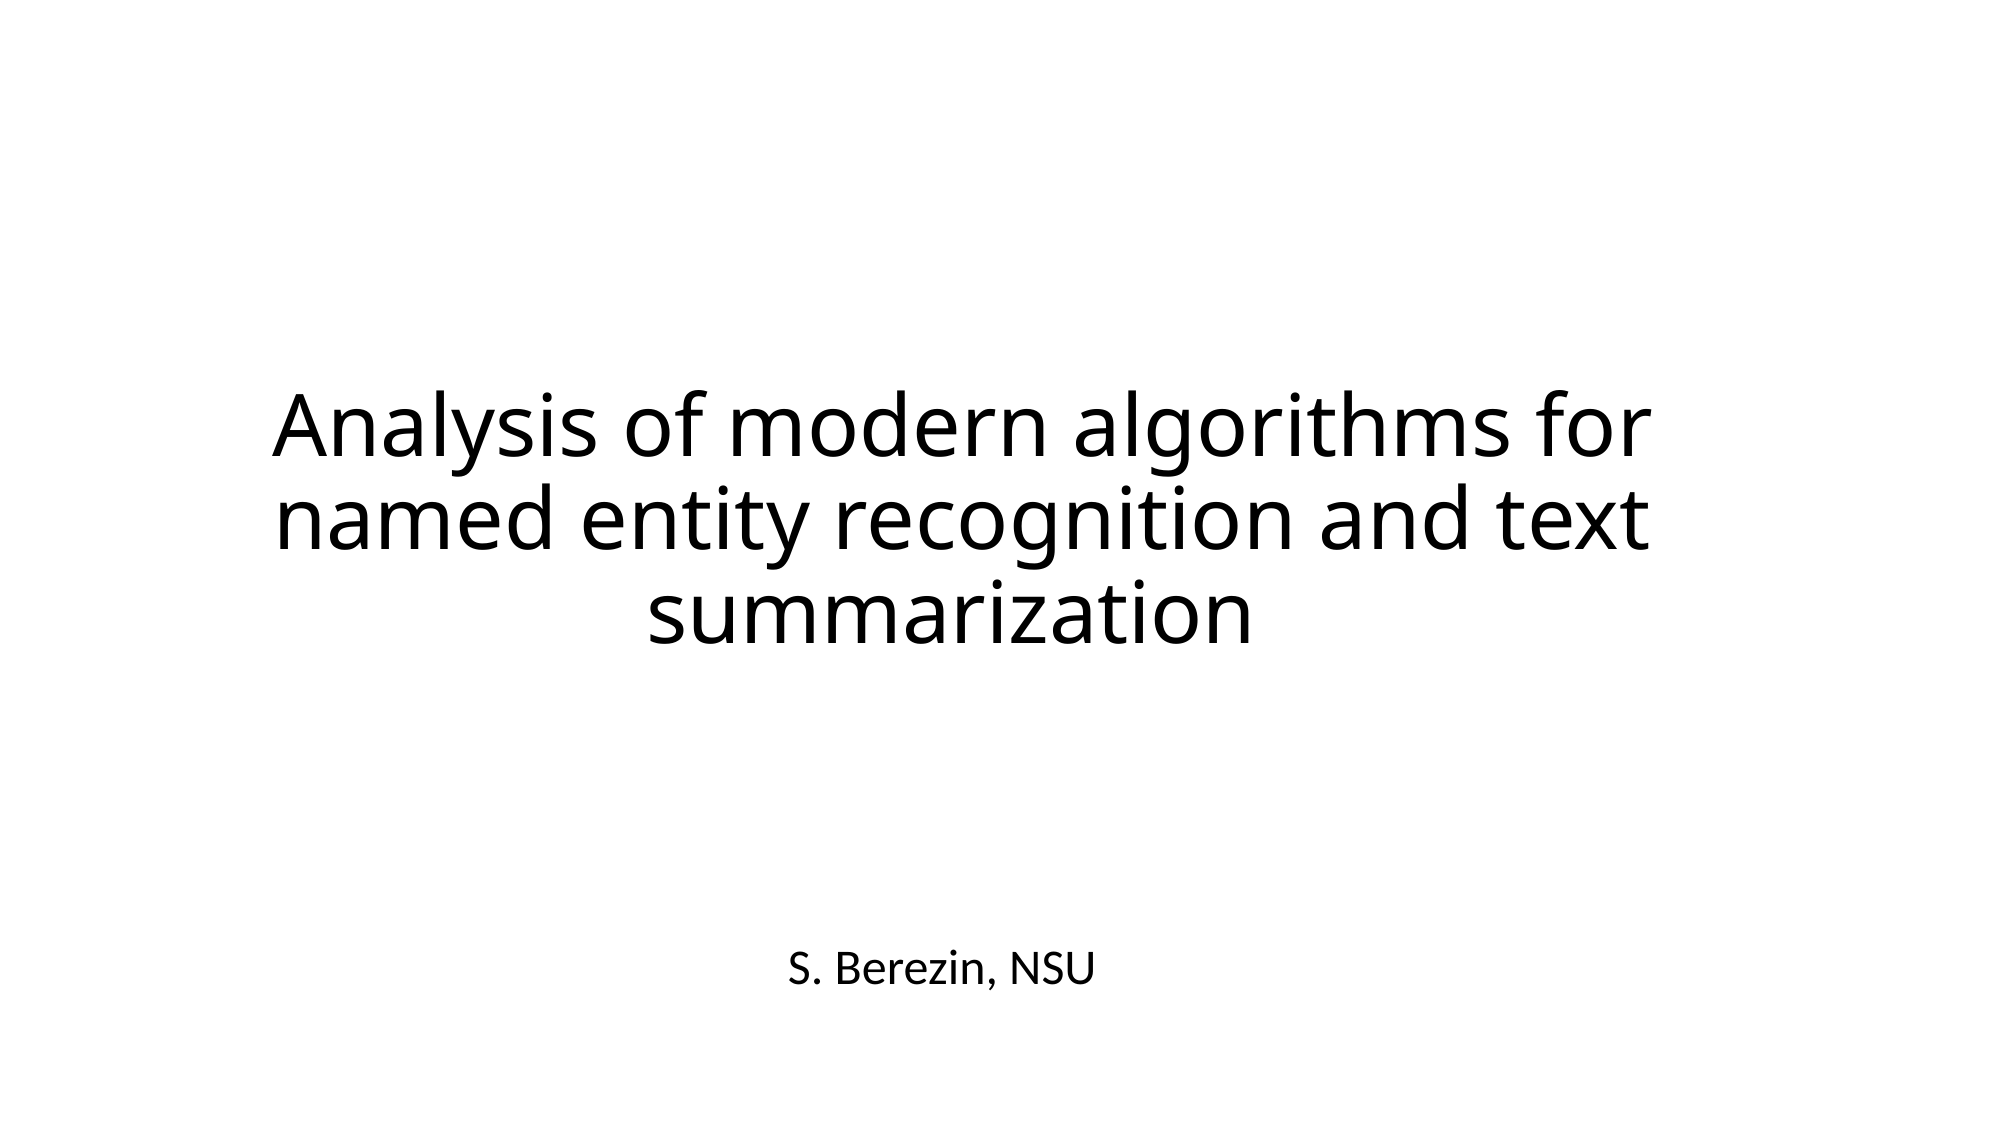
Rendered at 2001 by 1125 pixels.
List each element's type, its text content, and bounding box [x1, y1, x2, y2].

title Analysis of modern algorithms for named entity recognition and text summarization [212, 277, 1713, 670]
subtitle S. Berezin, NSU [192, 933, 1693, 1125]
